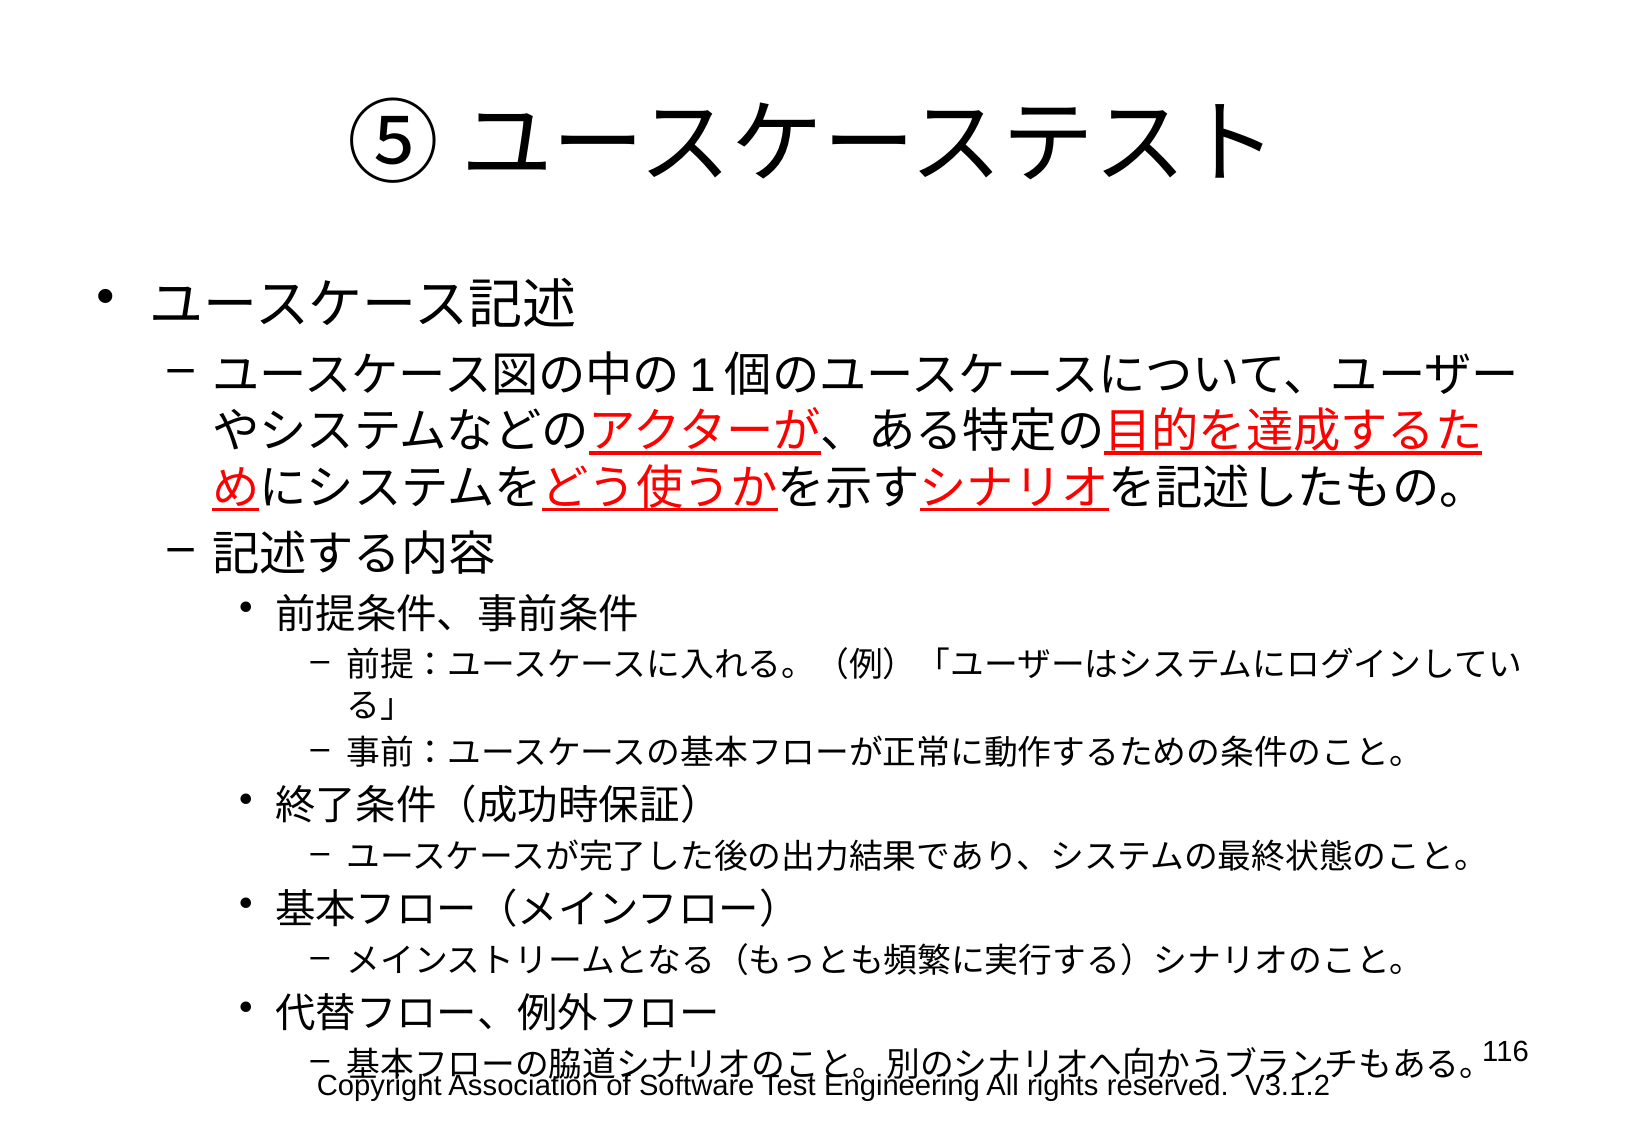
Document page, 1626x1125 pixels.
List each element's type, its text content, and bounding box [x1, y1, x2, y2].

slide_number 116 [1164, 1024, 1544, 1103]
footer Copyright Association of Software Test Engineering All rights reserved. V3.1.2 [233, 1058, 1416, 1103]
list ユースケース記述 ユースケース図の中の1個のユースケースについて、ユーザーやシステムなどのアクターが、ある特定の目的を達成するためにシステムをどう使うかを示すシナリオを記述したもの。 記述する内容 前提条件、事前条件 前提：ユースケースに入れる。（例）「ユーザーはシステムにログインしている」 事前：ユースケースの基本フローが正常に動作するための条件のこと。 終了条件（成功時保証） ユースケースが完了した後の出力結果であり、システムの最終状態のこと。 基本フロー（メインフロー） メインストリームとなる（もっとも頻繁に実行する）シナリオのこと。 代替フロー、例外フロー 基本フローの脇道シナリオのこと。別のシナリオへ向かうブランチもある。 [80, 262, 1544, 1103]
title ⑤ユースケーステスト [80, 44, 1544, 233]
